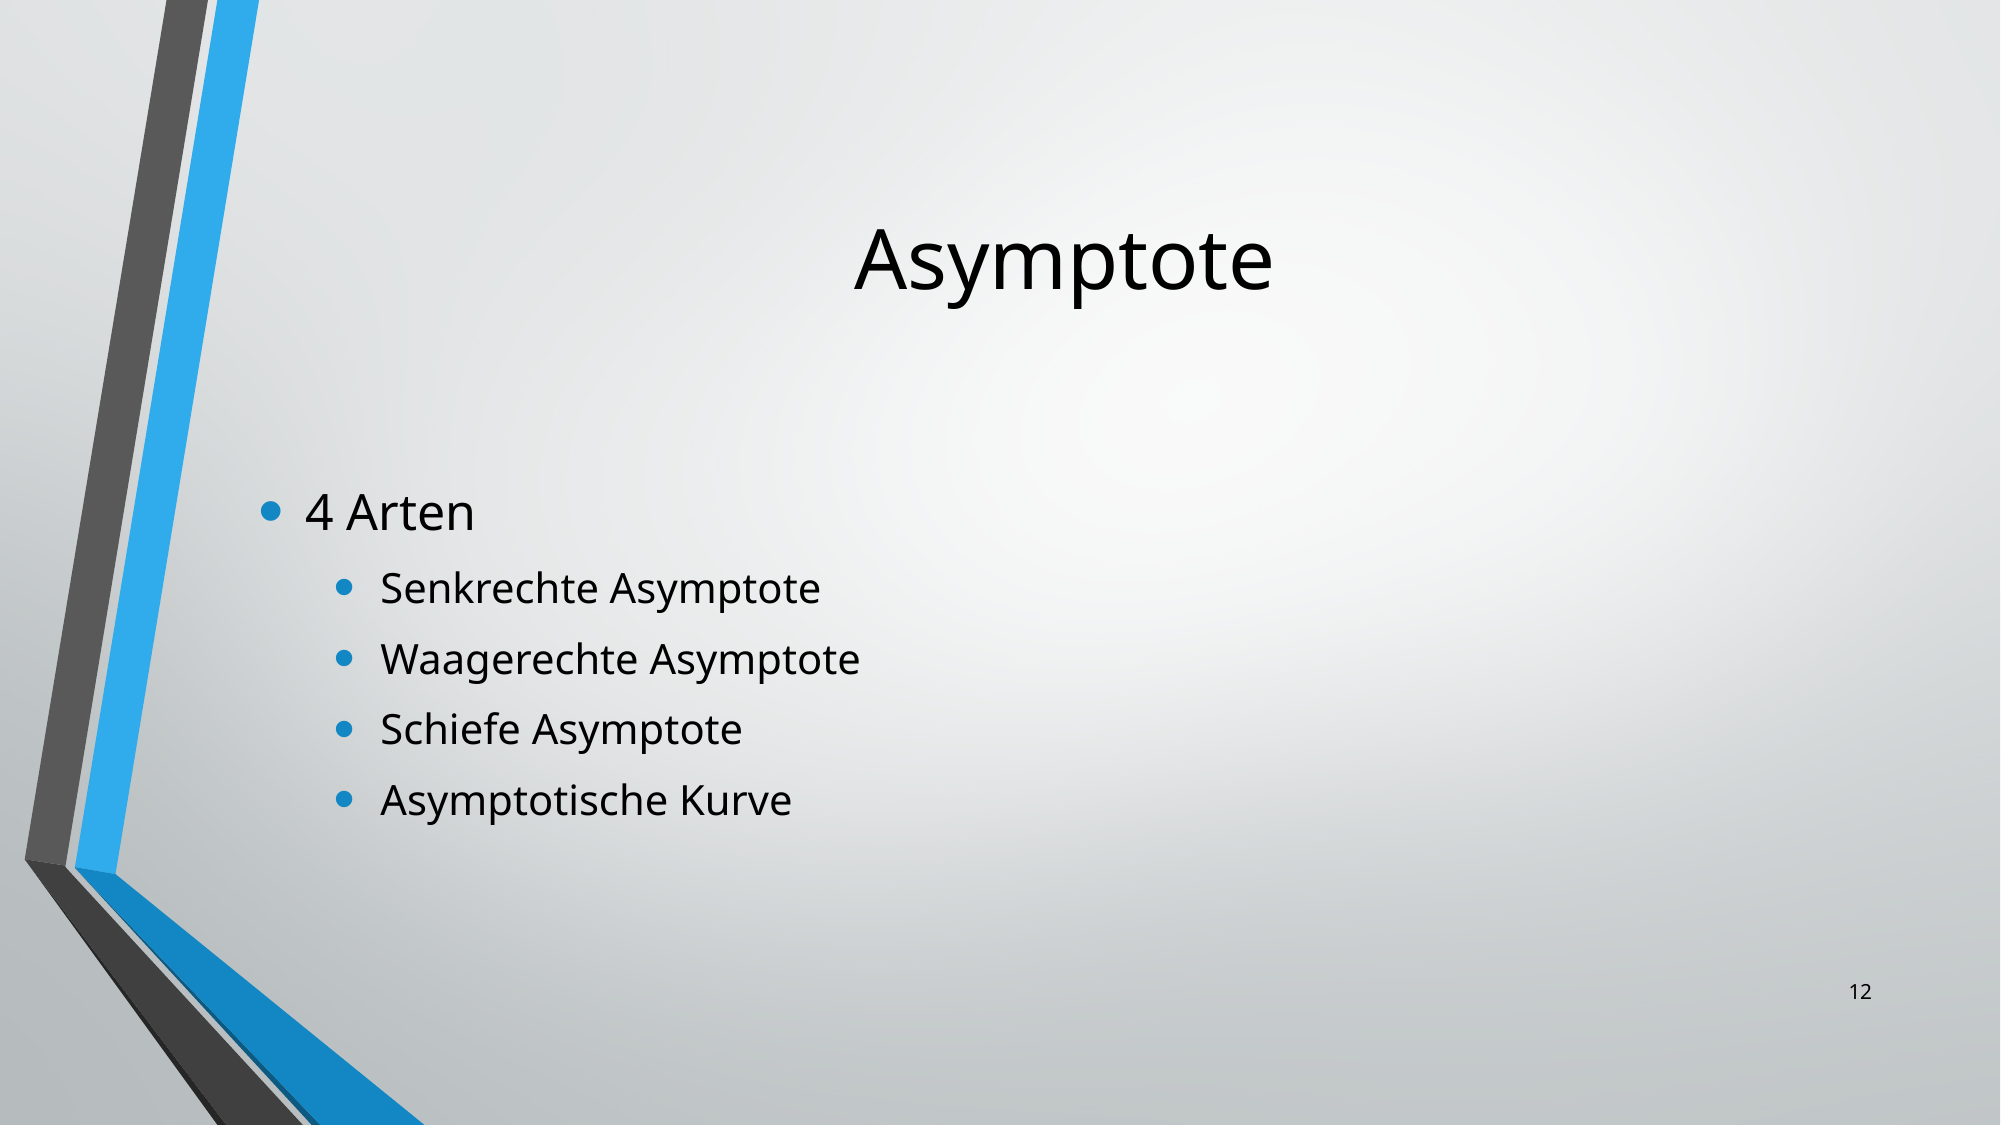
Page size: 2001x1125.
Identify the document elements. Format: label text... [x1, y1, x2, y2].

slide_number 12 [1796, 962, 1887, 1023]
title Asymptote [243, 112, 1887, 400]
list 4 Arten Senkrechte Asymptote Waagerechte Asymptote Schiefe Asymptote Asymptotische Kurve [243, 437, 1887, 950]
